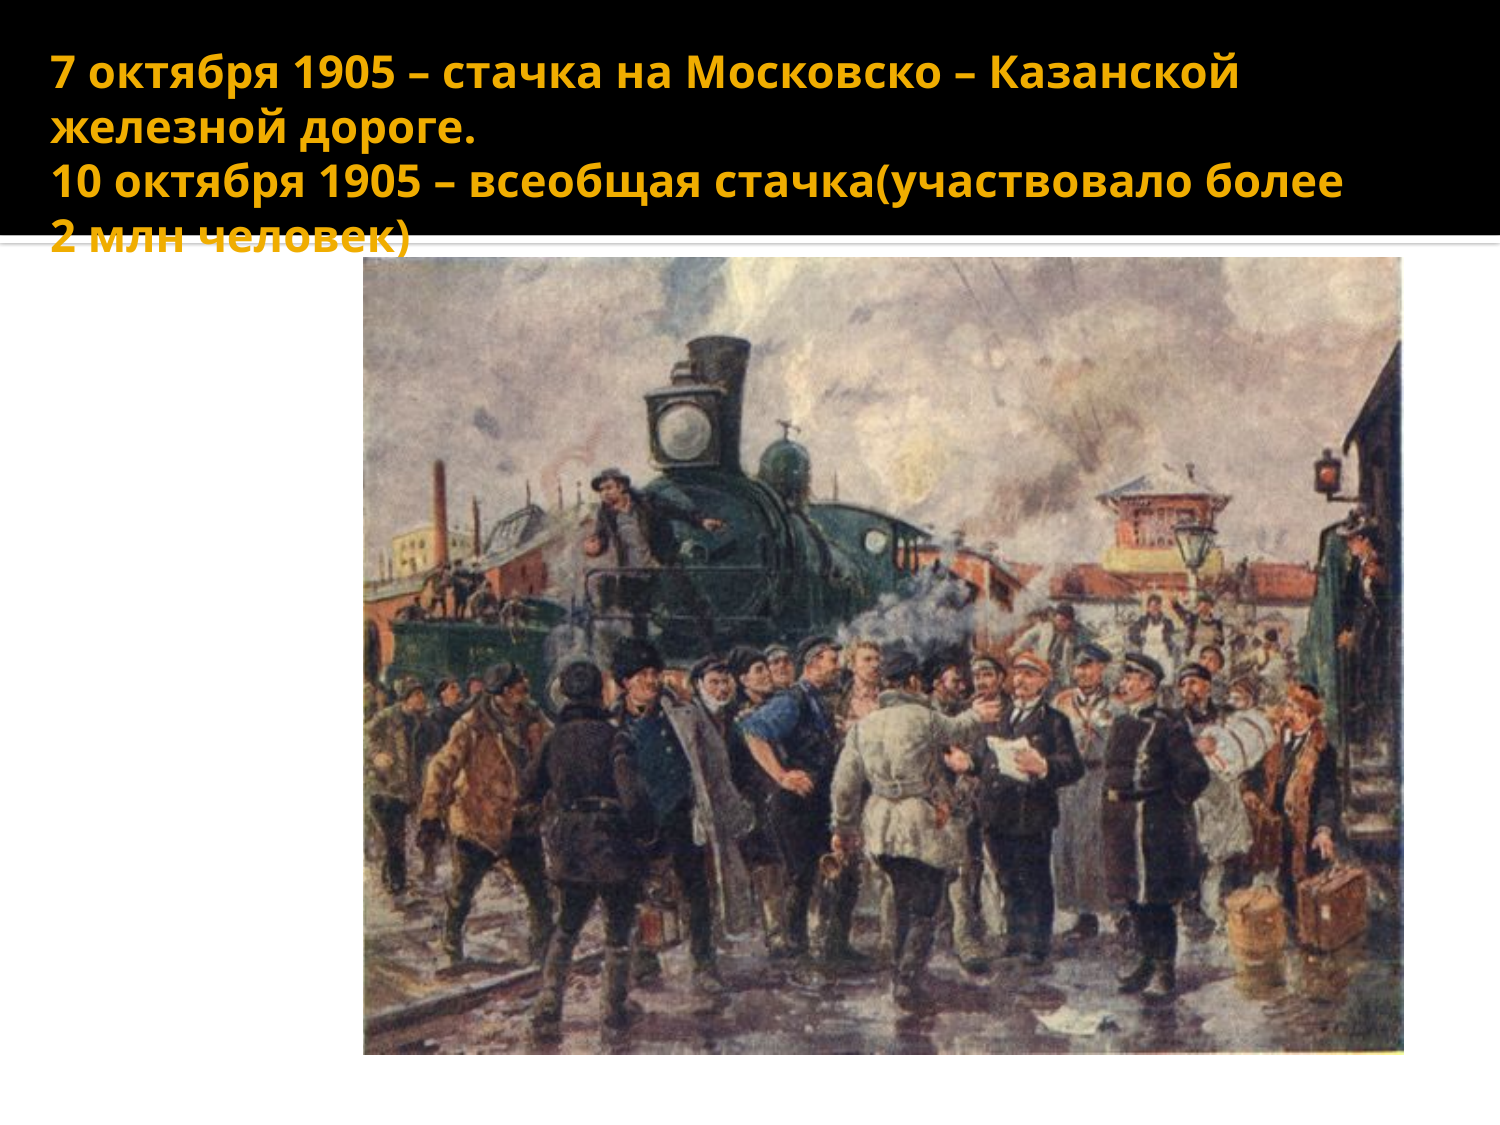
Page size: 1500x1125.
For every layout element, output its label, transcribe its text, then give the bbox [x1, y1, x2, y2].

title 7 октября 1905 – стачка на Московско – Казанской железной дороге. 10 октября 1905 – всеобщая стачка(участвовало более 2 млн человек) [35, 35, 1386, 270]
picture [363, 257, 1404, 1055]
